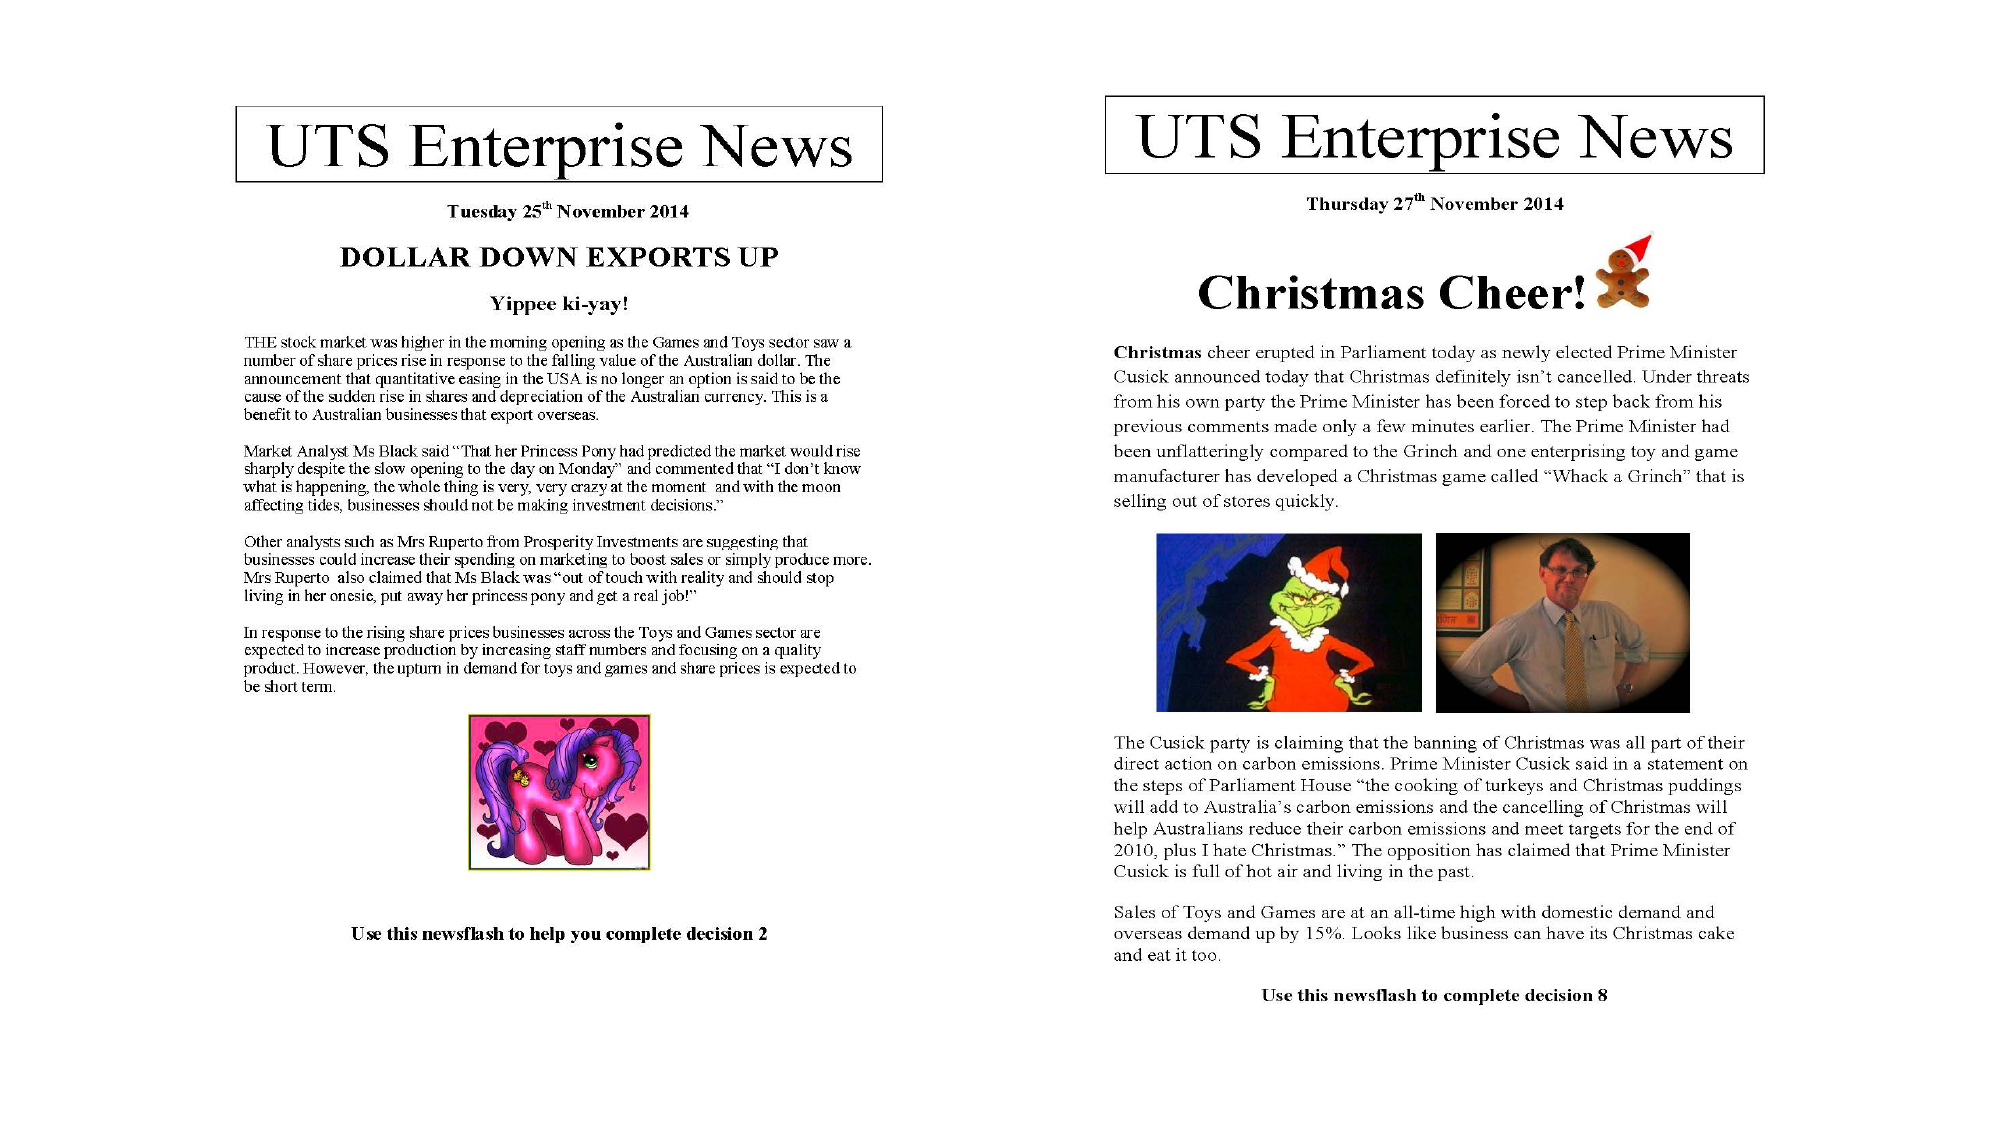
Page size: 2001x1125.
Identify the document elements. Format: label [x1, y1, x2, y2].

list [143, 11, 975, 1114]
picture [1011, 0, 1858, 1125]
